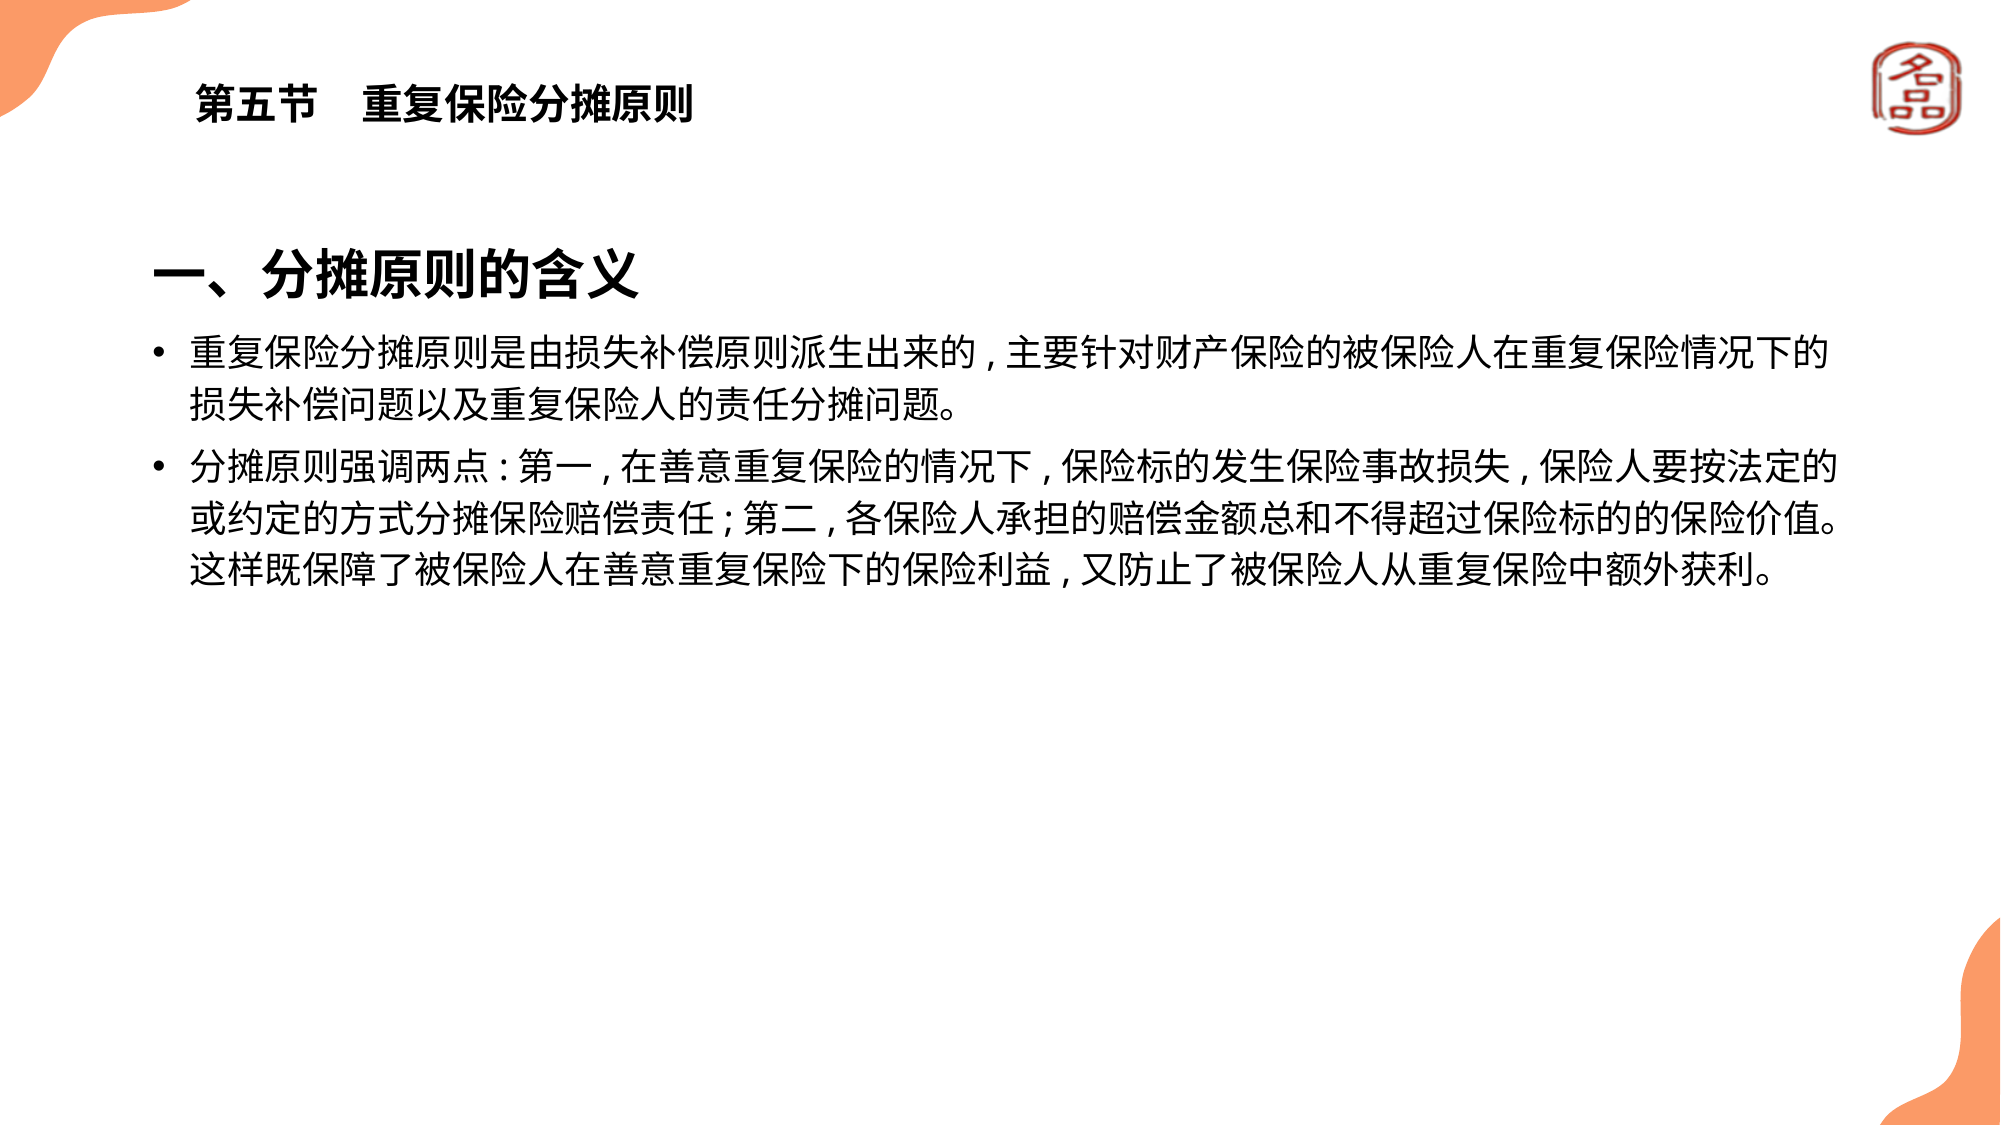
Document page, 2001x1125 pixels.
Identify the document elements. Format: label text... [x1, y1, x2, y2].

title 第五节 重复保险分摊原则 [137, 60, 1863, 152]
list 一、分摊原则的含义 重复保险分摊原则是由损失补偿原则派生出来的,主要针对财产保险的被保险人在重复保险情况下的损失补偿问题以及重复保险人的责任分摊问题。 分摊原则强调两点:第一,在善意重复保险的情况下,保险标的发生保险事故损失,保险人要按法定的或约定的方式分摊保险赔偿责任;第二,各保险人承担的赔偿金额总和不得超过保险标的的保险价值。这样既保障了被保险人在善意重复保险下的保险利益,又防止了被保险人从重复保险中额外获利。 [137, 217, 1863, 1031]
picture [1861, 10, 1990, 147]
